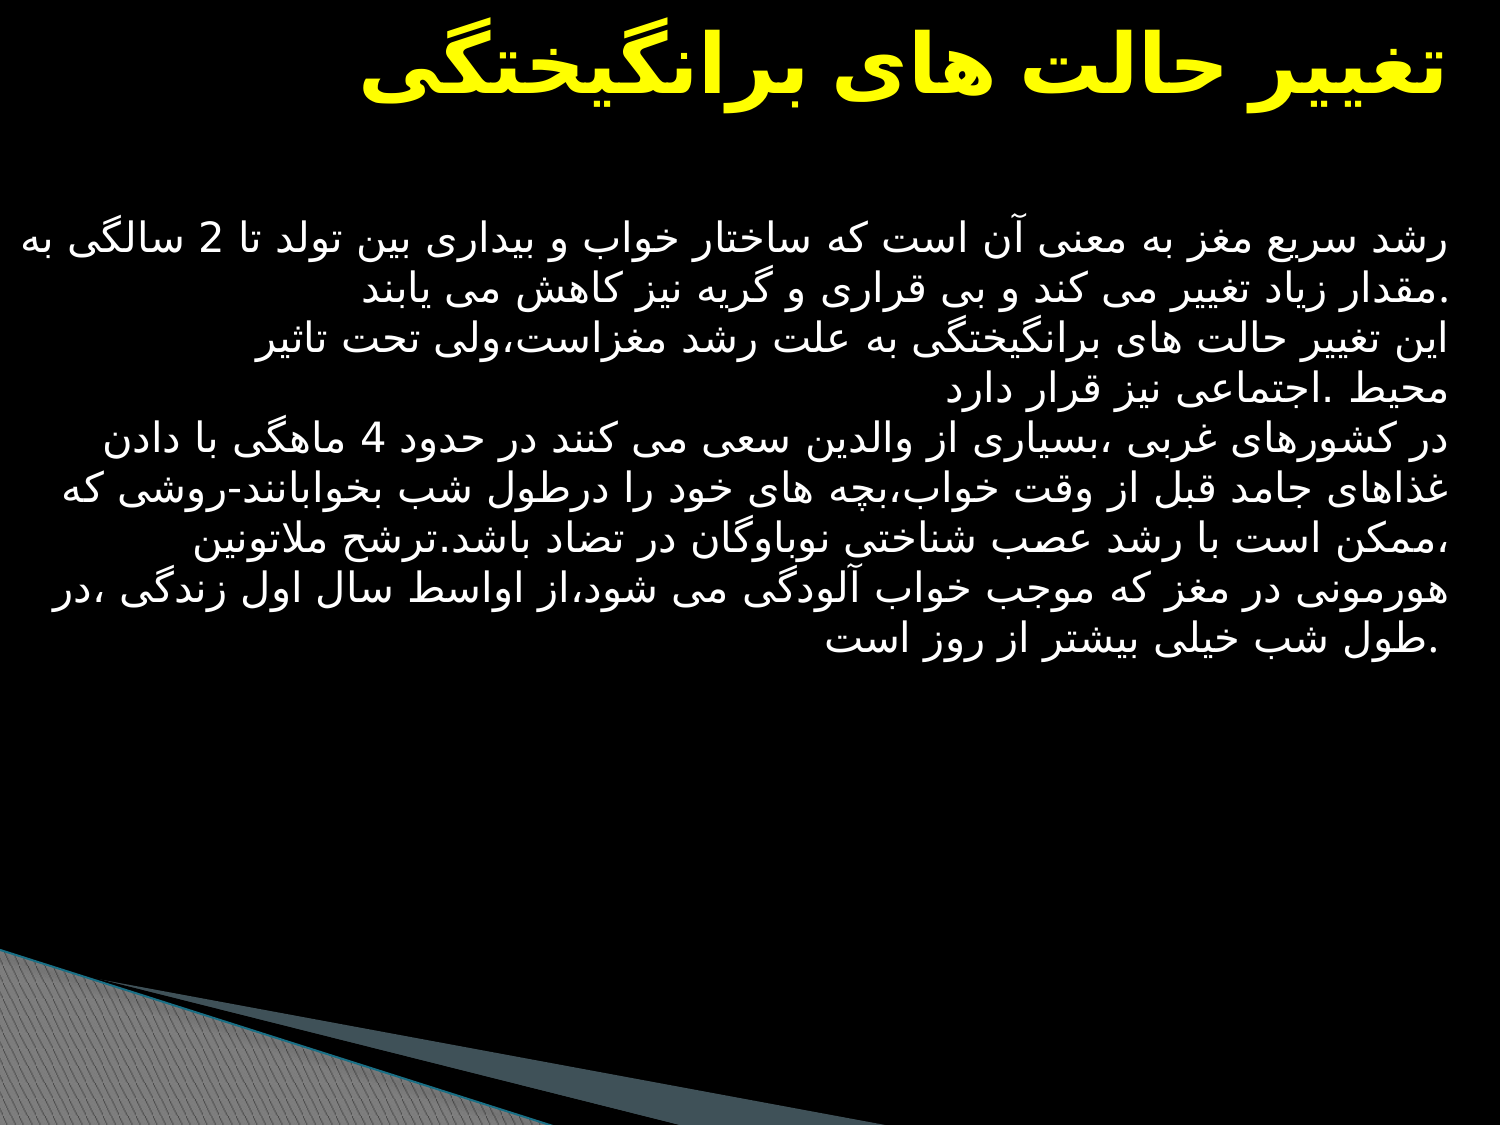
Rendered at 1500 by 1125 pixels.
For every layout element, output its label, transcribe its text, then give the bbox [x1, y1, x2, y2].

text_box تغییر حالت های برانگیختگی رشد سریع مغز به معنی آن است که ساختار خواب و بیداری بین تولد تا 2 سالگی به مقدار زیاد تغییر می کند و بی قراری و گریه نیز کاهش می یابند. این تغییر حالت های برانگیختگی به علت رشد مغزاست،ولی تحت تاثیر محیط .اجتماعی نیز قرار دارد در کشورهای غربی ،بسیاری از والدین سعی می کنند در حدود 4 ماهگی با دادن غذاهای جامد قبل از وقت خواب،بچه های خود را درطول شب بخوابانند-روشی که ممکن است با رشد عصب شناختی نوباوگان در تضاد باشد.ترشح ملاتونین، هورمونی در مغز که موجب خواب آلودگی می شود،از اواسط سال اول زندگی ،در طول شب خیلی بیشتر از روز است. [0, 3, 1465, 669]
picture [0, 952, 543, 1125]
